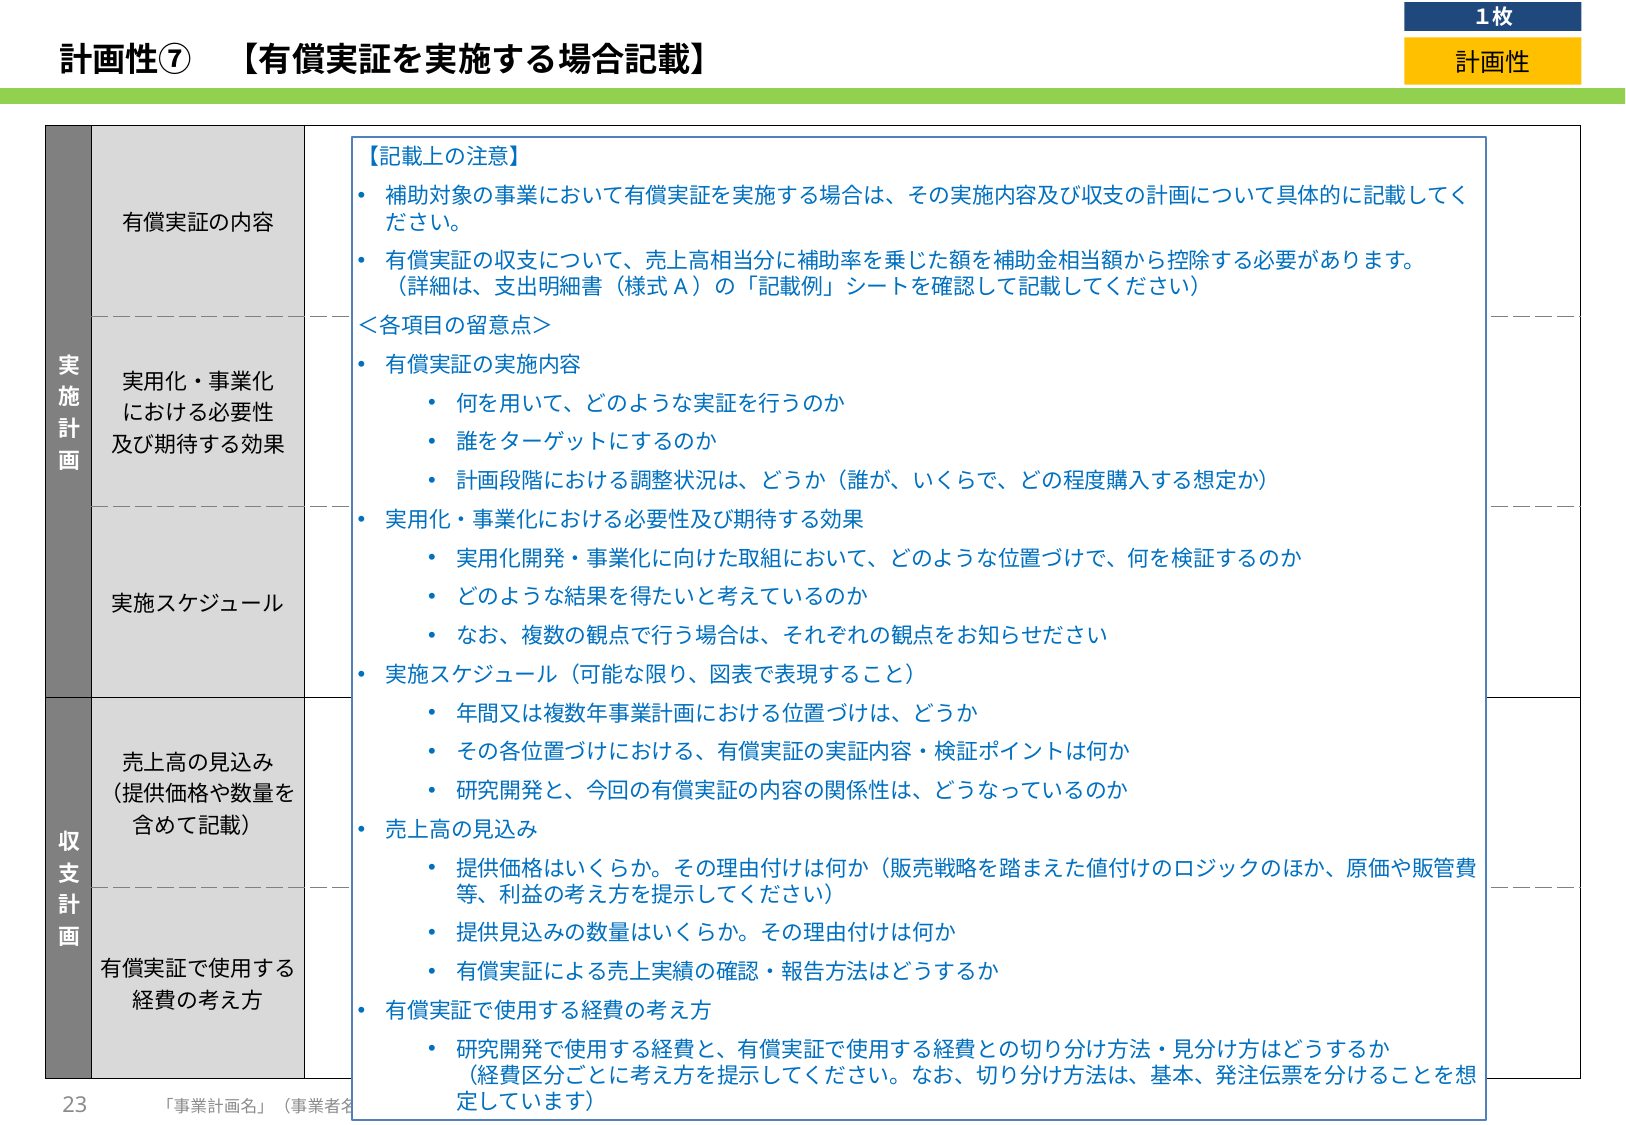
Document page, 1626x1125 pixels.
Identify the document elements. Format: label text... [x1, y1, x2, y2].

table_header 実施計画 [46, 126, 91, 697]
table_cell 収支計画 [46, 698, 91, 1078]
table_cell 売上高の見込み （提供価格や数量を含めて記載） [92, 698, 304, 888]
table_header [305, 126, 1580, 316]
table_cell 有償実証で使用する経費の考え方 [92, 888, 304, 1078]
table_cell [305, 698, 351, 888]
table_cell [1486, 698, 1580, 888]
table_cell [305, 507, 351, 697]
table_cell [1486, 507, 1580, 697]
text_box １枚 [1404, 2, 1582, 31]
table_cell 実施スケジュール [92, 507, 304, 697]
table_header 有償実証の内容 [92, 126, 304, 316]
text_box 計画性 [1402, 35, 1584, 87]
title 計画性⑦ 【有償実証を実施する場合記載】 [44, 30, 1581, 89]
table_cell 実用化・事業化 における必要性 及び期待する効果 [92, 316, 304, 507]
slide_number 23 [56, 1082, 151, 1125]
table_cell [1486, 316, 1580, 507]
footer 「事業計画名」（事業者名A、事業者名B） [151, 1082, 1581, 1125]
table_cell [305, 316, 351, 507]
table_cell [1486, 888, 1580, 1078]
table_cell [305, 888, 351, 1078]
text_box 【記載上の注意】 補助対象の事業において有償実証を実施する場合は、その実施内容及び収支の計画について具体的に記載してください。 有償実証の収支について、売上高相当分に補助率を乗じた額を補助金相当額から控除する必要があります。 （詳細は、支出明細書（様式A）の「記載例」シートを確認して記載してください） ＜各項目の留意点＞ 有償実証の実施内容 何を用いて、どのような実証を行うのか 誰をターゲットにするのか 計画段階における調整状況は、どうか（誰が、いくらで、どの程度購入する想定か） 実用化・事業化における必要性及び期待する効果 実用化開発・事業化に向けた取組において、どのような位置づけで、何を検証するのか どのような結果を得たいと考えているのか なお、複数の観点で行う場合は、それぞれの観点をお知らせださい 実施スケジュール（可能な限り、図表で表現すること） 年間又は複数年事業計画における位置づけは、どうか その各位置づけにおける、有償実証の実証内容・検証ポイントは何か 研究開発と、今回の有償実証の内容の関係性は、どうなっているのか 売上高の見込み 提供価格はいくらか。その理由付けは何か（販売戦略を踏まえた値付けのロジックのほか、原価や販管費等、利益の考え方を提示してください） 提供見込みの数量はいくらか。その理由付けは何か 有償実証による売上実績の確認・報告方法はどうするか 有償実証で使用する経費の考え方 研究開発で使用する経費と、有償実証で使用する経費との切り分け方法・見分け方はどうするか （経費区分ごとに考え方を提示してください。なお、切り分け方法は、基本、発注伝票を分けることを想定しています） [351, 137, 1486, 1120]
